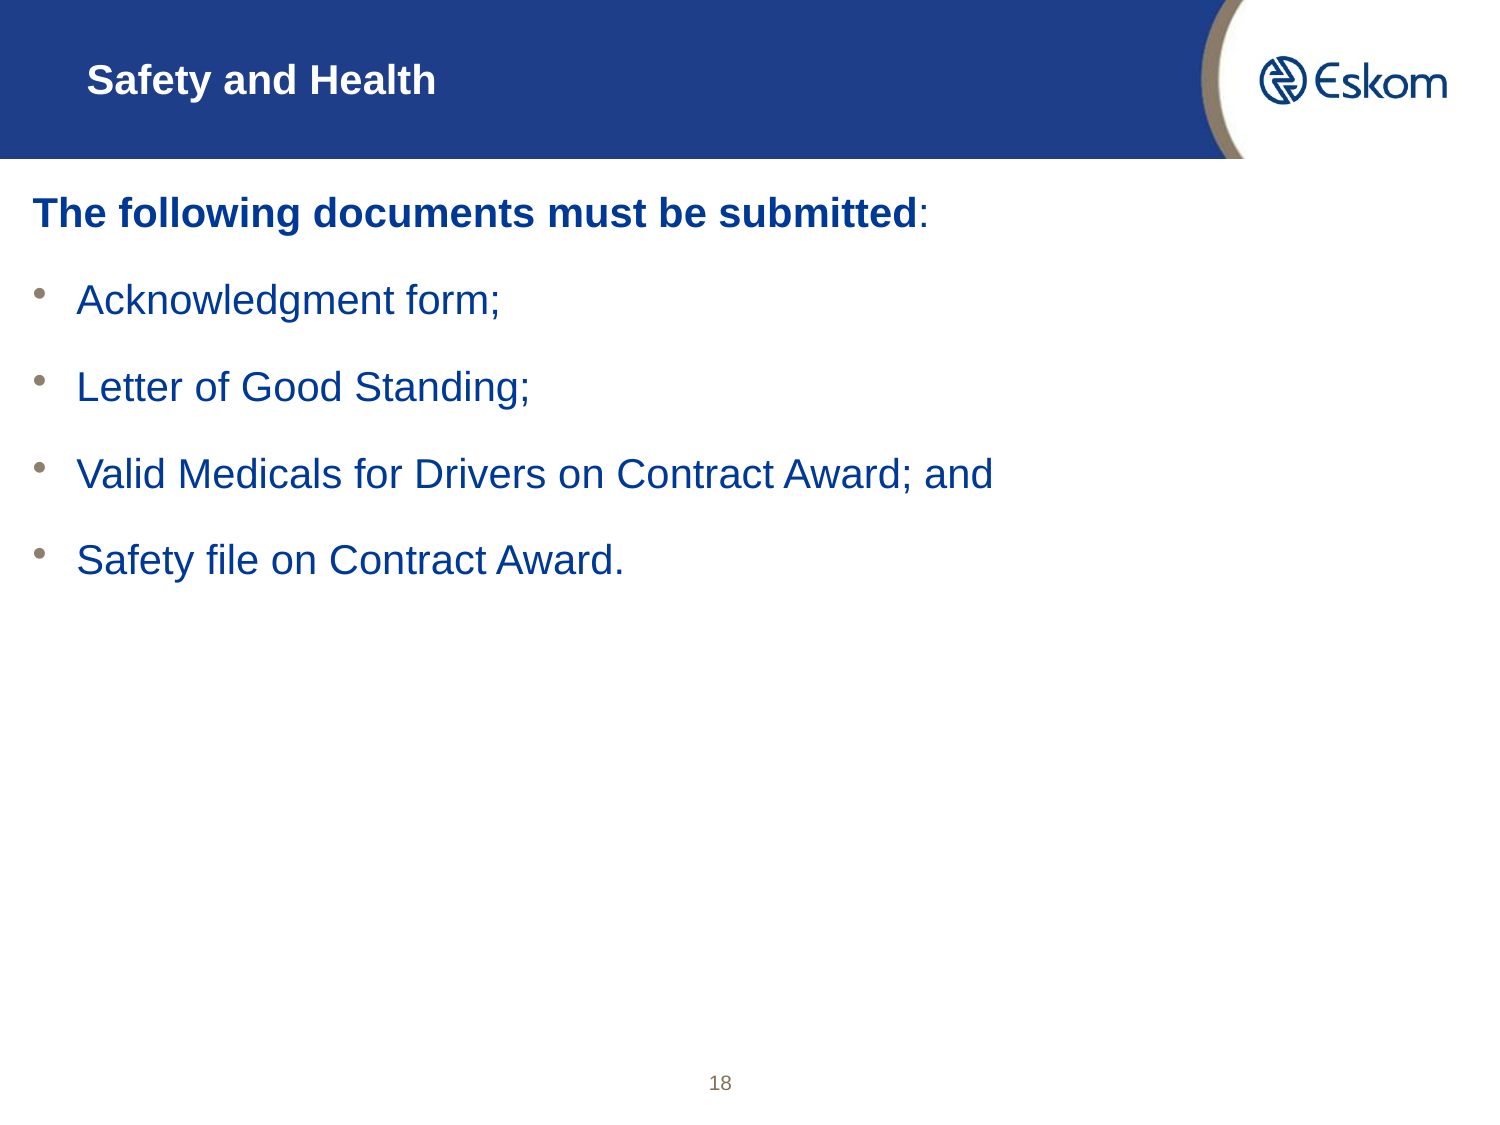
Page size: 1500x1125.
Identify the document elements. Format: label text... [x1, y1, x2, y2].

picture [0, 0, 1246, 159]
title Safety and Health [71, 27, 1142, 137]
slide_number 18 [643, 1086, 798, 1103]
text_box The following documents must be submitted: Acknowledgment form; Letter of Good Standing; Valid Medicals for Drivers on Contract Award; and Safety file on Contract Award. [17, 184, 1472, 1086]
picture [1257, 55, 1450, 105]
